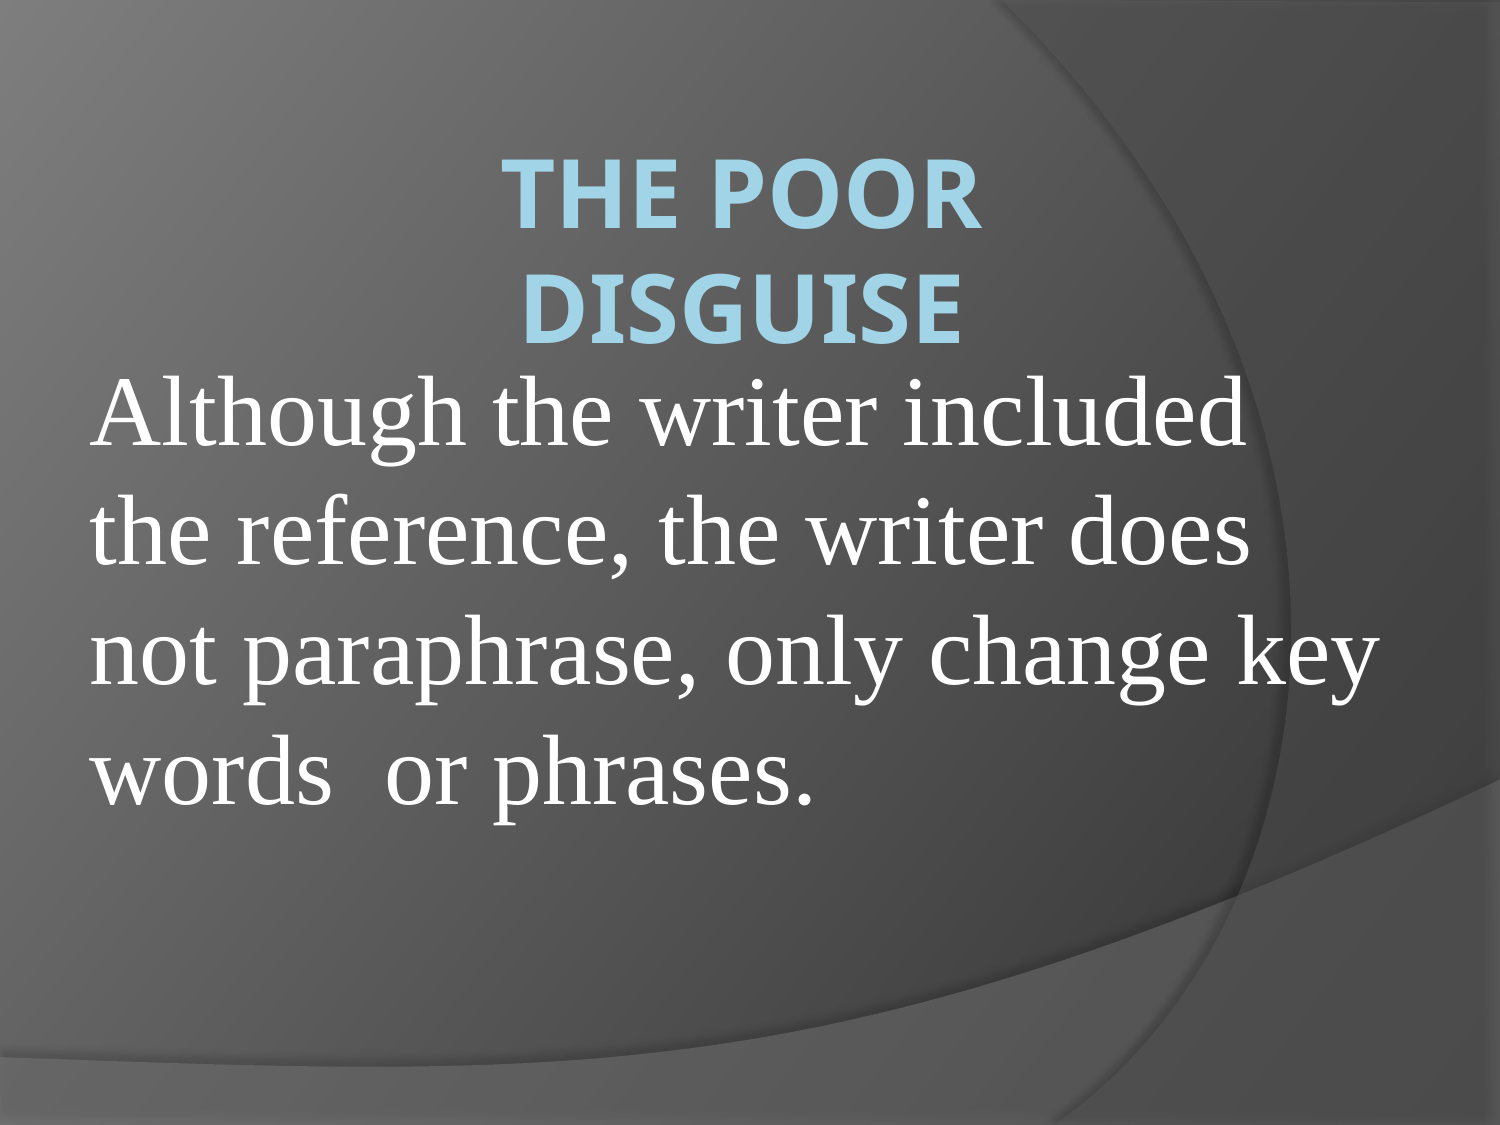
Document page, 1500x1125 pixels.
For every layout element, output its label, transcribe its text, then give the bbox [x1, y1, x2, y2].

subtitle Although the writer included the reference, the writer does not paraphrase, only change key words or phrases. [75, 249, 1400, 825]
title The Poor Disguise [275, 125, 1209, 249]
